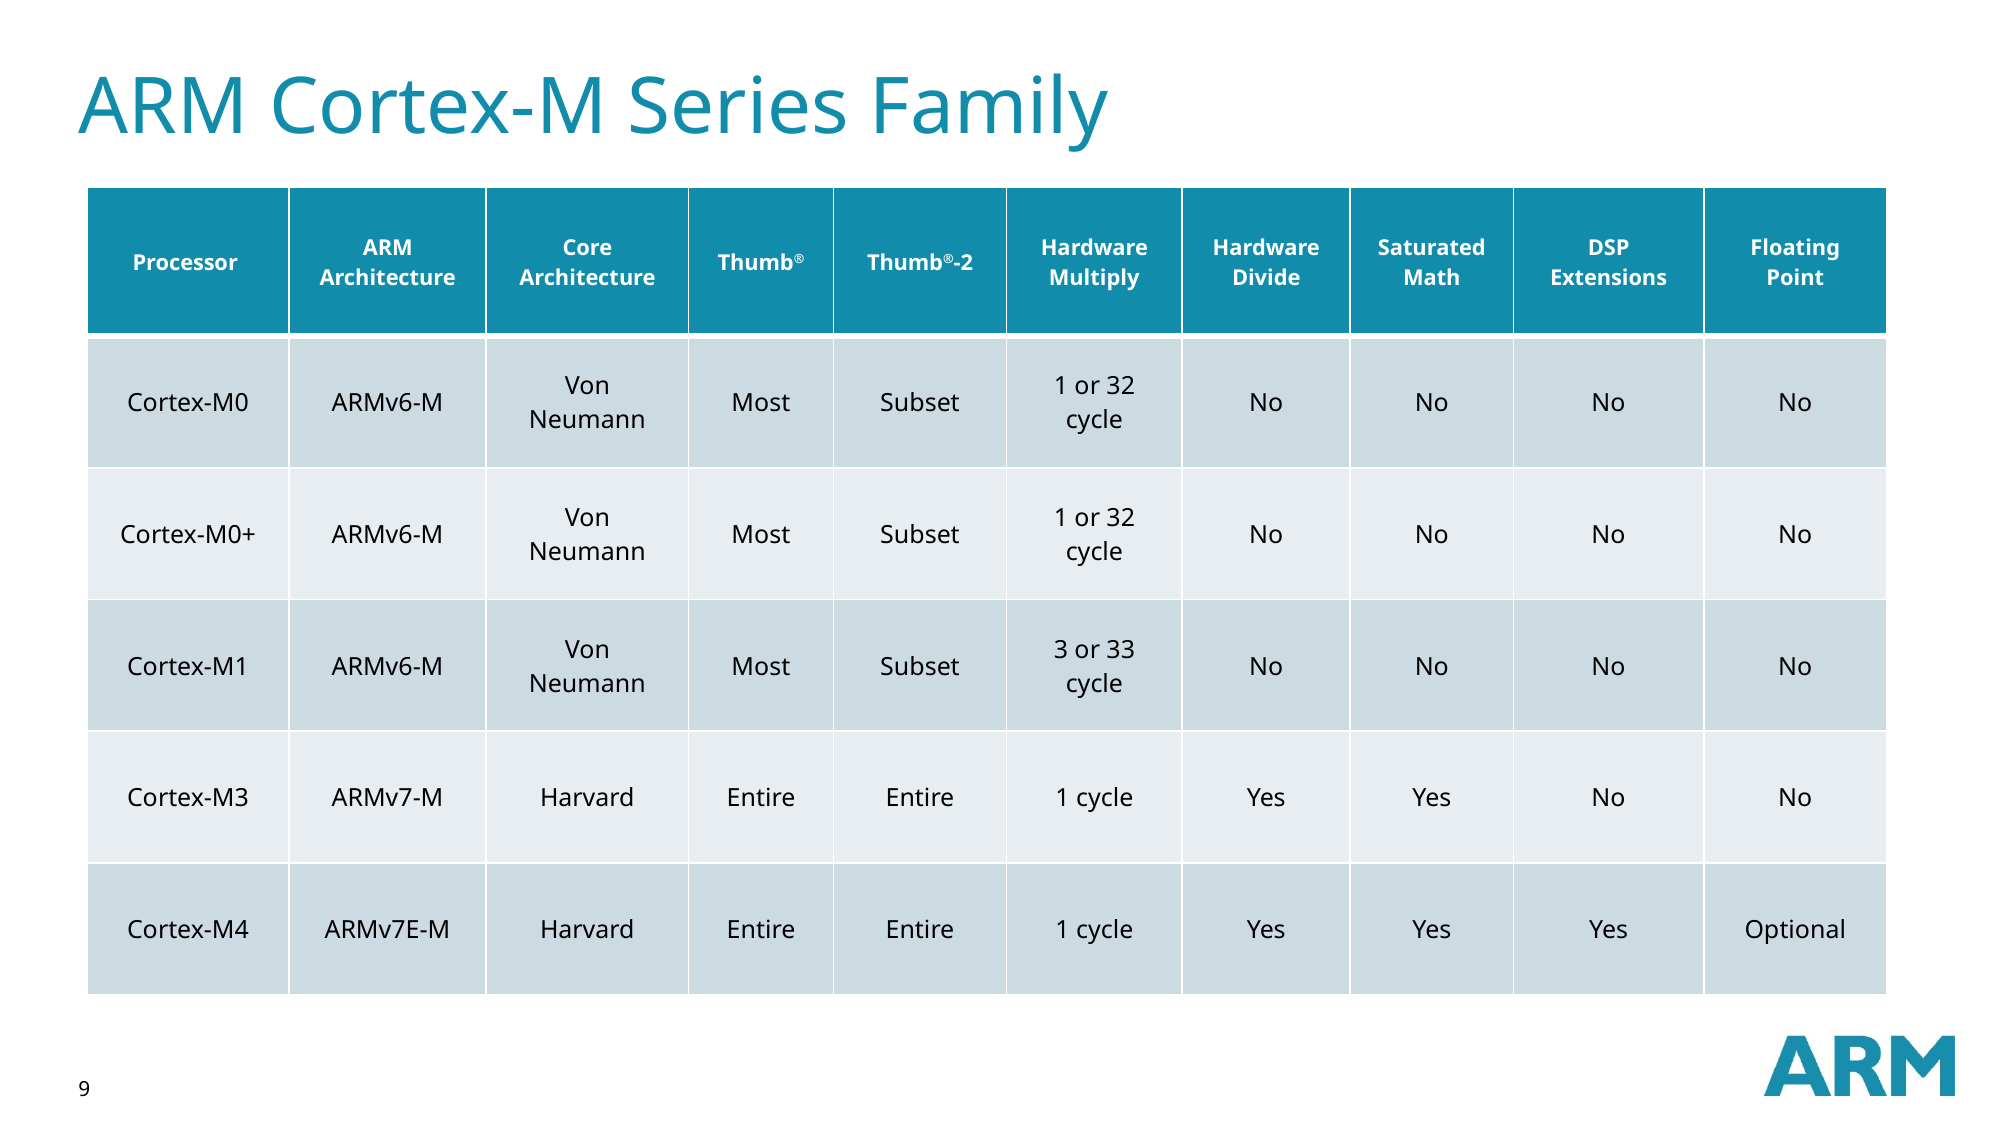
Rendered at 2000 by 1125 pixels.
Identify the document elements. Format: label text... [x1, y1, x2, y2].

table_cell No [1183, 600, 1349, 730]
table_cell Most [689, 600, 833, 730]
table_cell Cortex-M0 [88, 339, 288, 467]
table_header Thumb® [689, 188, 833, 333]
table_cell Yes [1183, 732, 1349, 862]
table_cell 3 or 33 cycle [1007, 600, 1181, 730]
title ARM Cortex-M Series Family [78, 55, 1910, 150]
table_cell Yes [1351, 732, 1513, 862]
table_cell Von Neumann [487, 339, 688, 467]
table_cell Entire [834, 864, 1006, 994]
table_cell No [1705, 339, 1886, 467]
table_cell ARMv7-M [290, 732, 485, 862]
table_cell No [1514, 732, 1703, 862]
table_cell ARMv6-M [290, 339, 485, 467]
table_cell Von Neumann [487, 600, 688, 730]
table_cell Optional [1705, 864, 1886, 994]
table_cell Entire [689, 864, 833, 994]
table_cell Cortex-M4 [88, 864, 288, 994]
table_header Saturated Math [1351, 188, 1513, 333]
table_header Core Architecture [487, 188, 688, 333]
table_cell 1 cycle [1007, 864, 1181, 994]
table_cell Von Neumann [487, 469, 688, 599]
table_header Hardware Divide [1183, 188, 1349, 333]
table_header DSP Extensions [1514, 188, 1703, 333]
table_header Hardware Multiply [1007, 188, 1181, 333]
table_cell Cortex-M0+ [88, 469, 288, 599]
table_cell No [1514, 469, 1703, 599]
table_cell Cortex-M1 [88, 600, 288, 730]
table_cell 1 or 32 cycle [1007, 469, 1181, 599]
table_cell ARMv6-M [290, 600, 485, 730]
table_cell Yes [1351, 864, 1513, 994]
table_header Thumb®-2 [834, 188, 1006, 333]
table_cell No [1351, 339, 1513, 467]
table_cell Yes [1514, 864, 1703, 994]
table_header Processor [88, 188, 288, 333]
table_cell 1 cycle [1007, 732, 1181, 862]
table_cell No [1705, 600, 1886, 730]
table_cell No [1351, 600, 1513, 730]
table_cell No [1705, 732, 1886, 862]
table_cell Subset [834, 339, 1006, 467]
table_cell 1 or 32 cycle [1007, 339, 1181, 467]
table_cell No [1183, 339, 1349, 467]
table_cell ARMv7E-M [290, 864, 485, 994]
table_cell No [1514, 339, 1703, 467]
table_cell No [1351, 469, 1513, 599]
table_header Floating Point [1705, 188, 1886, 333]
picture [1763, 1035, 1955, 1096]
table_cell No [1705, 469, 1886, 599]
table_cell Subset [834, 469, 1006, 599]
table_cell Subset [834, 600, 1006, 730]
table_cell Entire [689, 732, 833, 862]
table_cell Harvard [487, 864, 688, 994]
table_header ARM Architecture [290, 188, 485, 333]
table_cell Yes [1183, 864, 1349, 994]
table_cell No [1514, 600, 1703, 730]
table_cell Cortex-M3 [88, 732, 288, 862]
table_cell Most [689, 339, 833, 467]
table_cell Most [689, 469, 833, 599]
table_cell No [1183, 469, 1349, 599]
table_cell ARMv6-M [290, 469, 485, 599]
table_cell Entire [834, 732, 1006, 862]
table_cell Harvard [487, 732, 688, 862]
